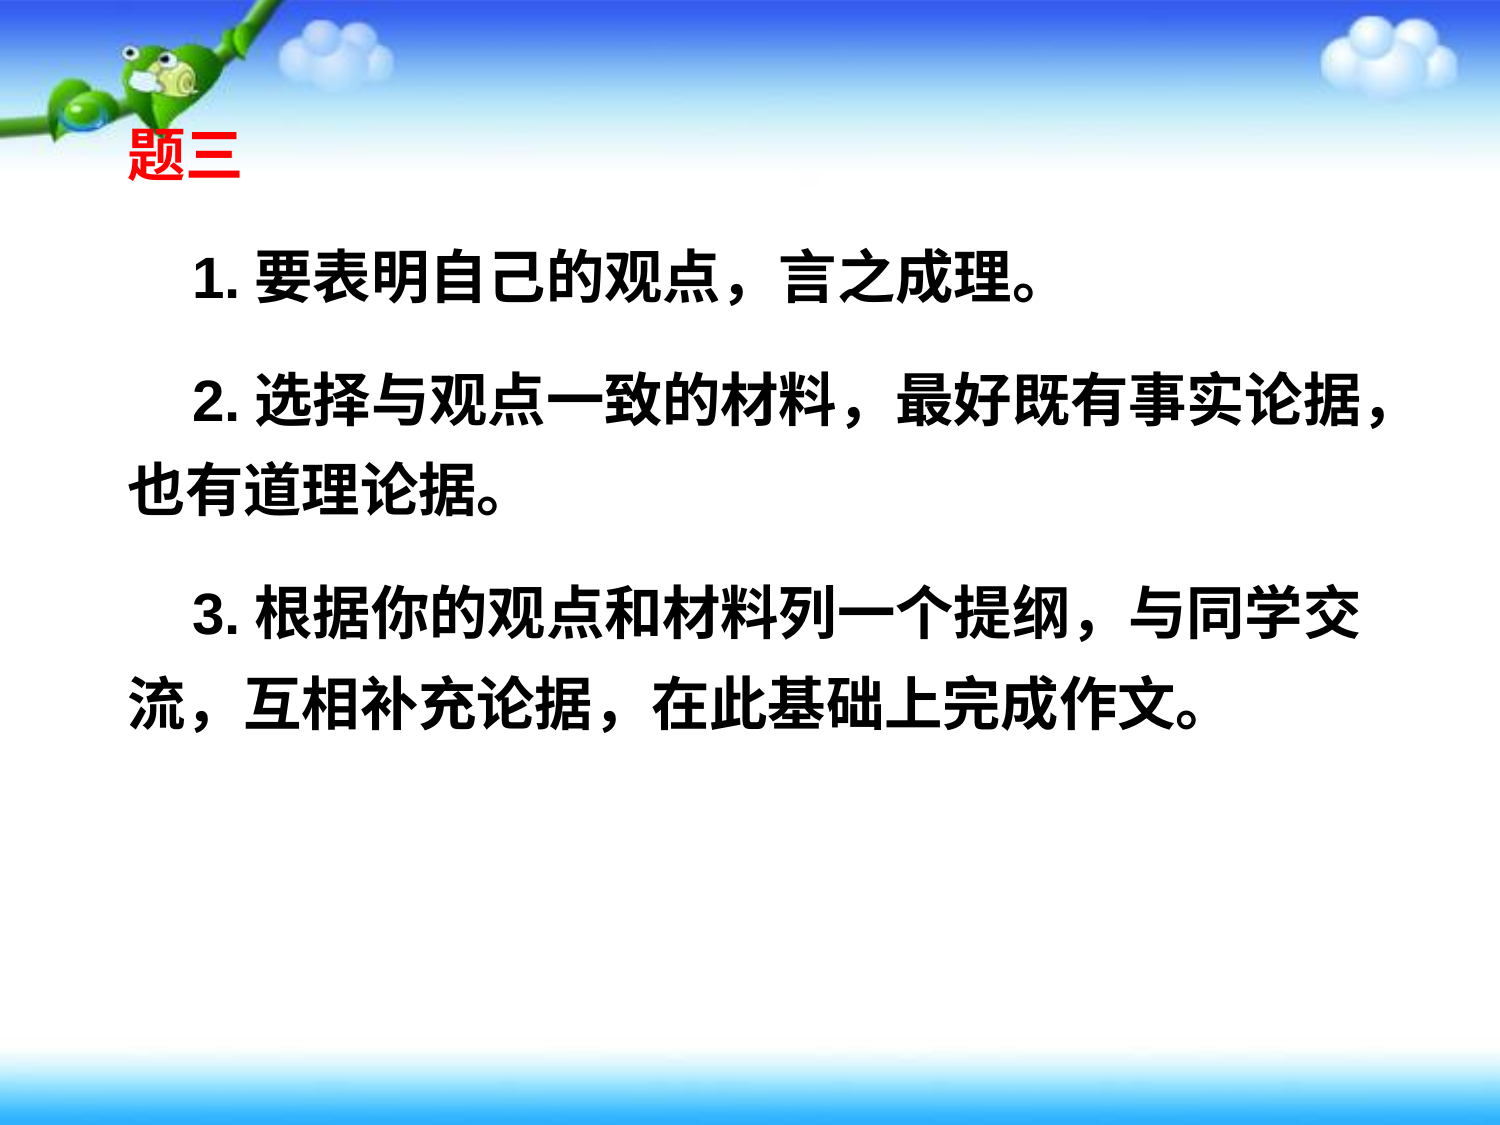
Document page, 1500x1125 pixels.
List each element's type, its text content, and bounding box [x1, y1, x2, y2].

picture [0, 0, 1500, 1125]
text_box 题三 1.要表明自己的观点，言之成理。 2.选择与观点一致的材料，最好既有事实论据，也有道理论据。 3.根据你的观点和材料列一个提纲，与同学交流，互相补充论据，在此基础上完成作文。 [112, 89, 1388, 745]
